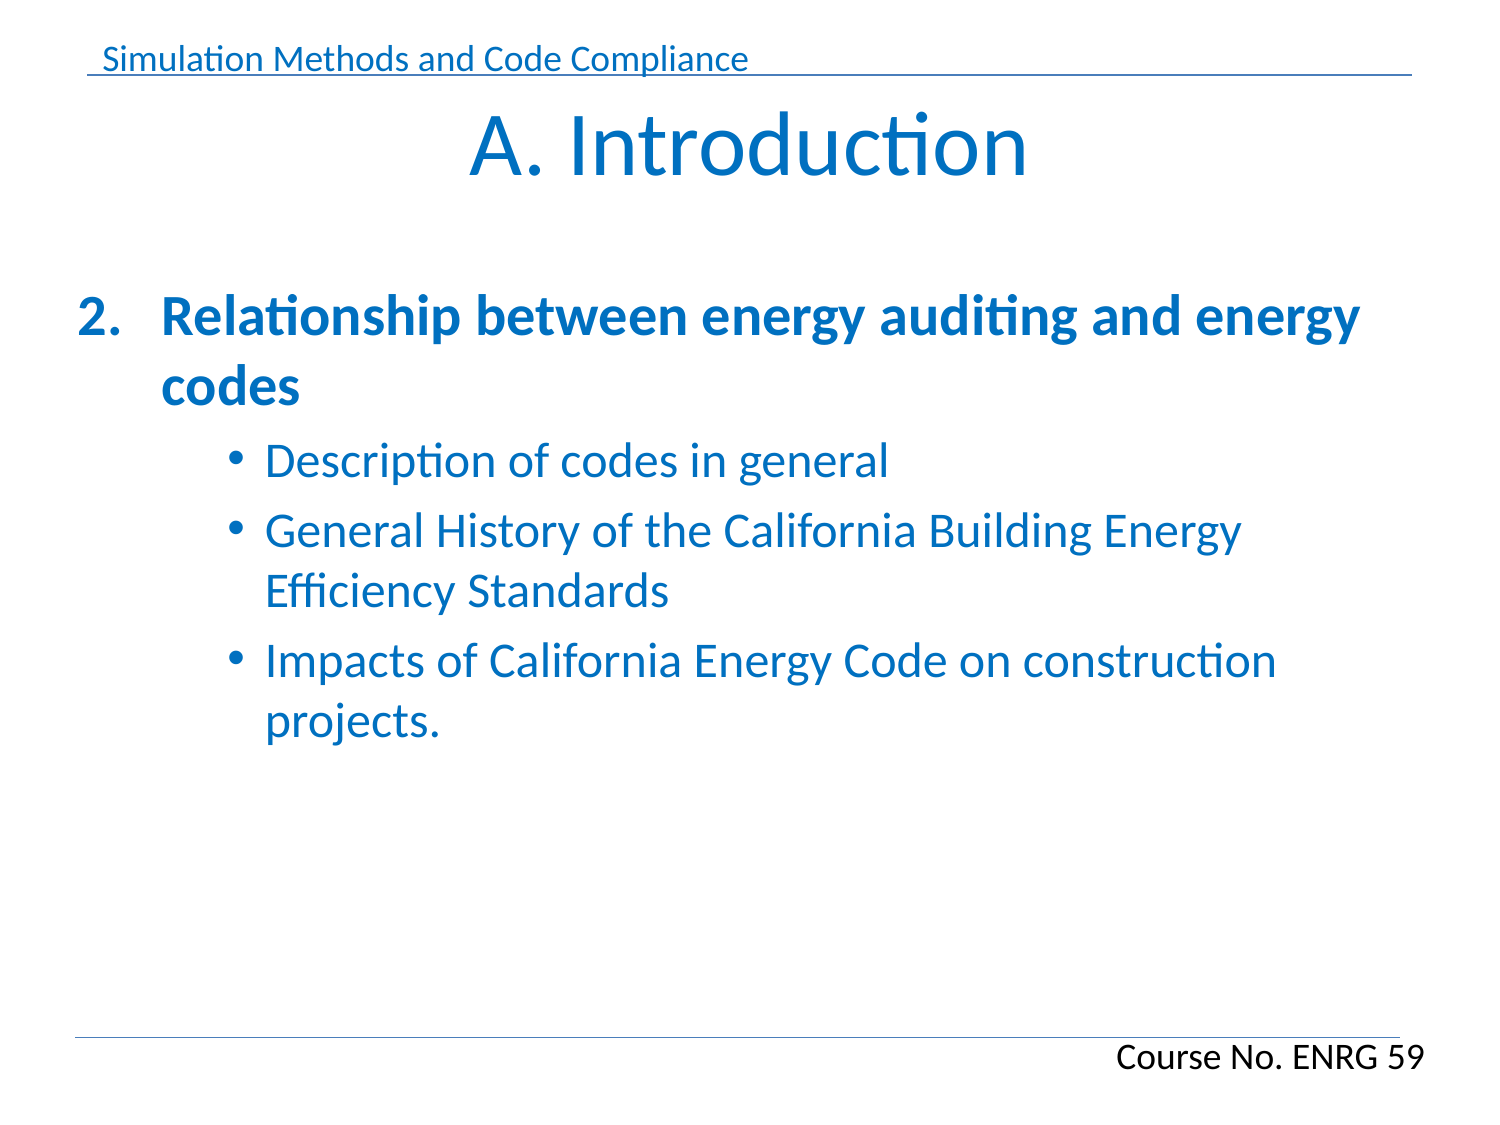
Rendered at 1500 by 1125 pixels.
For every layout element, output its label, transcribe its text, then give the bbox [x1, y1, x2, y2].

list Relationship between energy auditing and energy codes Description of codes in general General History of the California Building Energy Efficiency Standards Impacts of California Energy Code on construction projects. [62, 270, 1413, 1063]
title A. Introduction [75, 45, 1425, 233]
